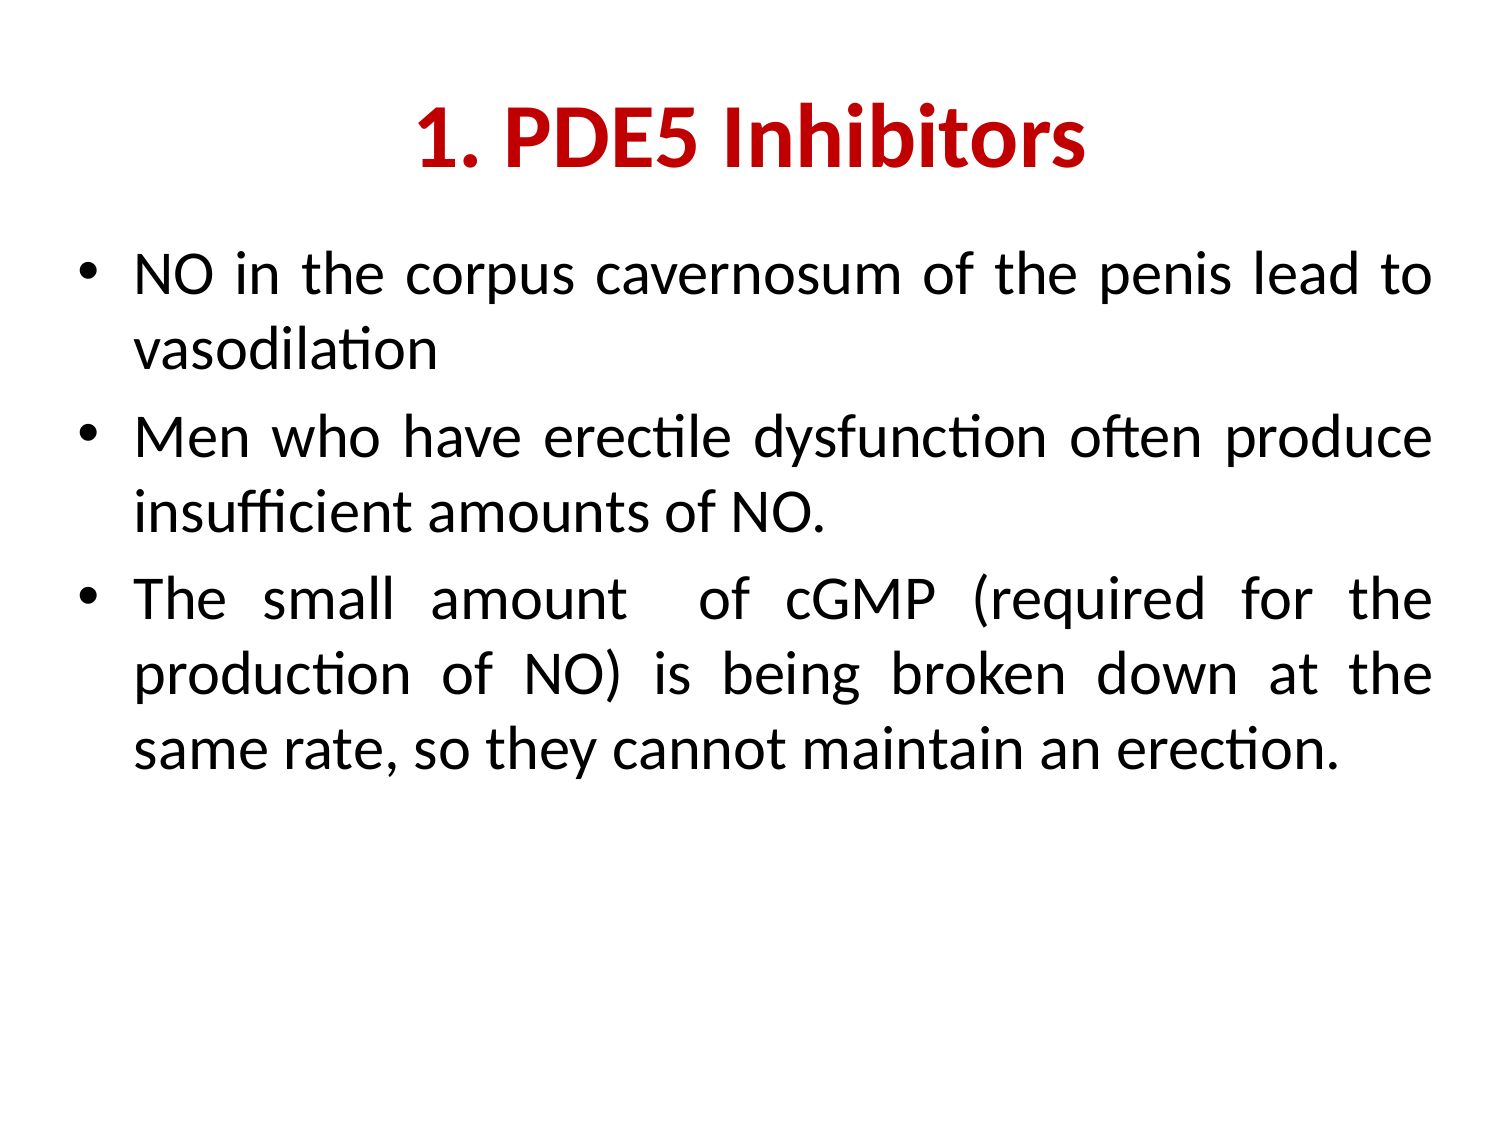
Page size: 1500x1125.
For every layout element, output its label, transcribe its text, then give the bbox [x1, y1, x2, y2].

list NO in the corpus cavernosum of the penis lead to vasodilation Men who have erectile dysfunction often produce insufficient amounts of NO. The small amount of cGMP (required for the production of NO) is being broken down at the same rate, so they cannot maintain an erection. [62, 224, 1450, 1088]
title 1. PDE5 Inhibitors [75, 37, 1425, 224]
